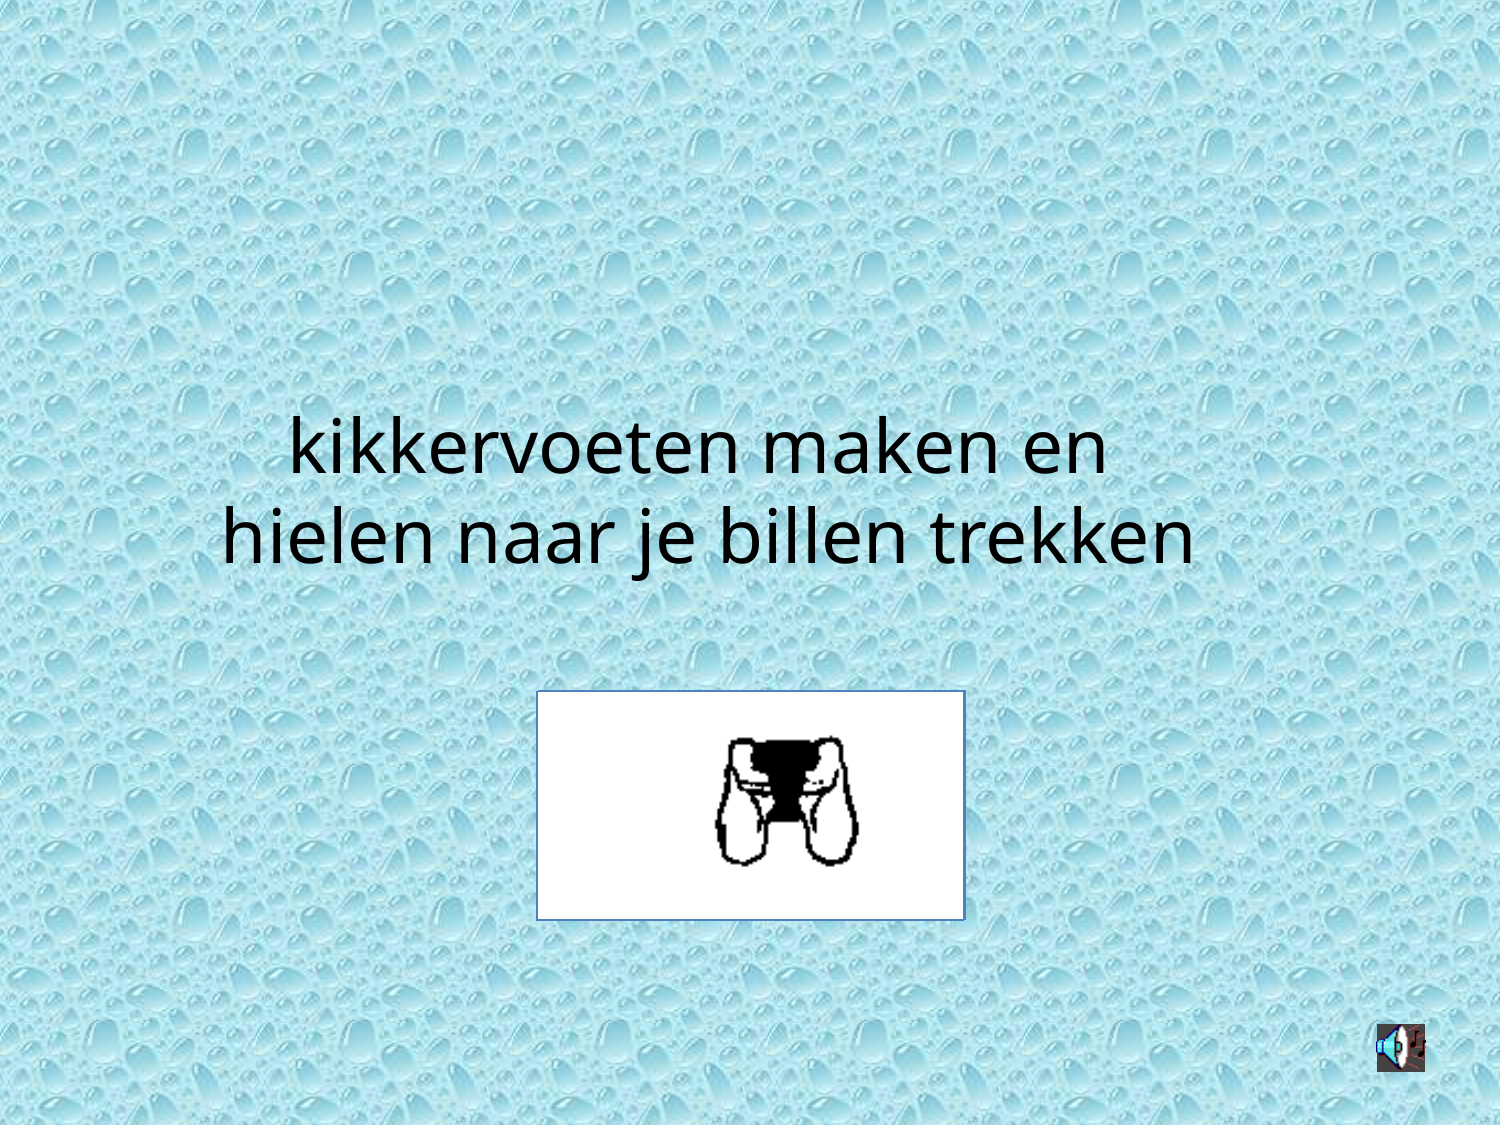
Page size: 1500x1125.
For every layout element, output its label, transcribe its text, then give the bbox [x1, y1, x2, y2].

picture [0, 0, 1500, 1125]
title kikkervoeten maken en hielen naar je billen trekken [52, 255, 1365, 632]
